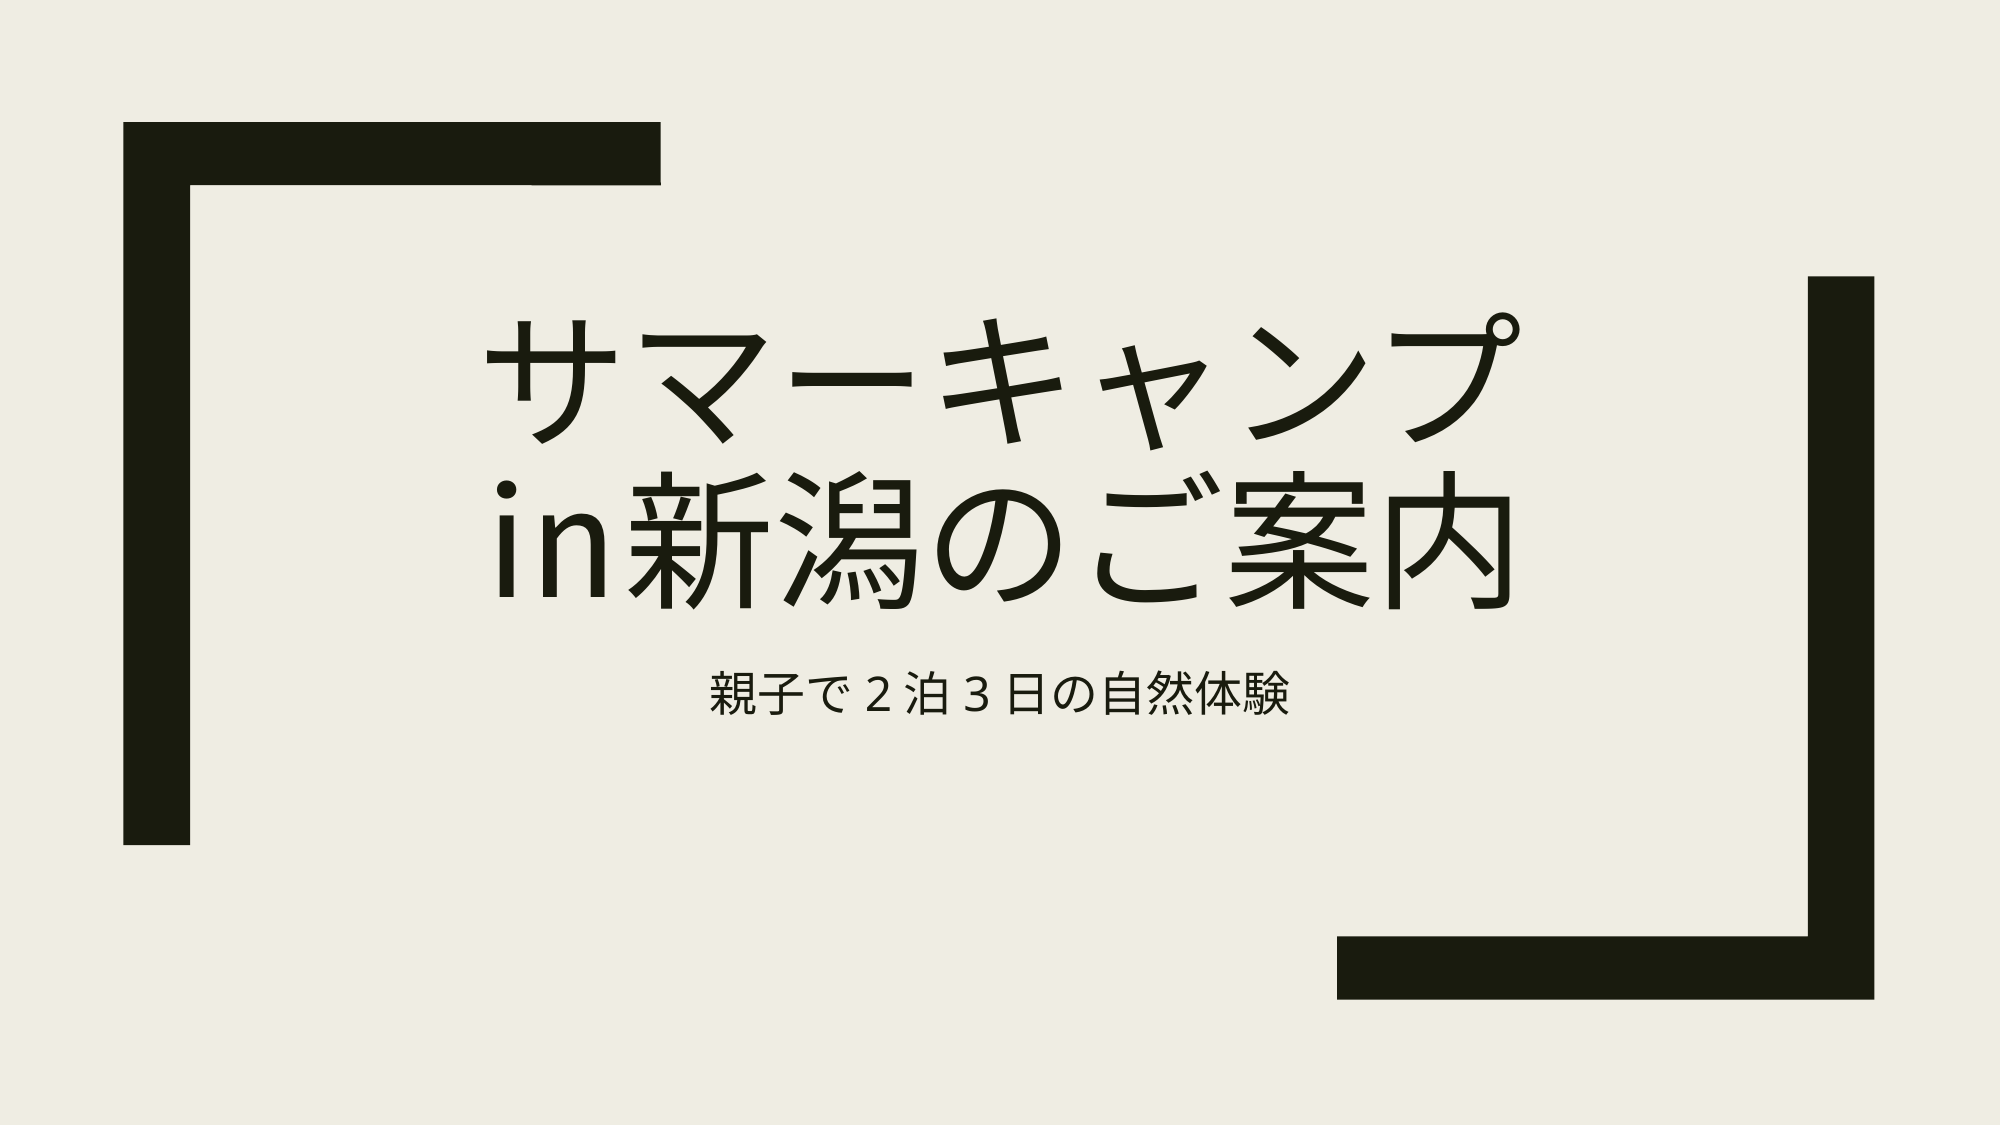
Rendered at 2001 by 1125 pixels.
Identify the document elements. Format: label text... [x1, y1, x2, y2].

subtitle 親子で2泊3日の自然体験 [439, 649, 1561, 828]
title サマーキャンプ ㏌新潟のご案内 [314, 293, 1686, 638]
